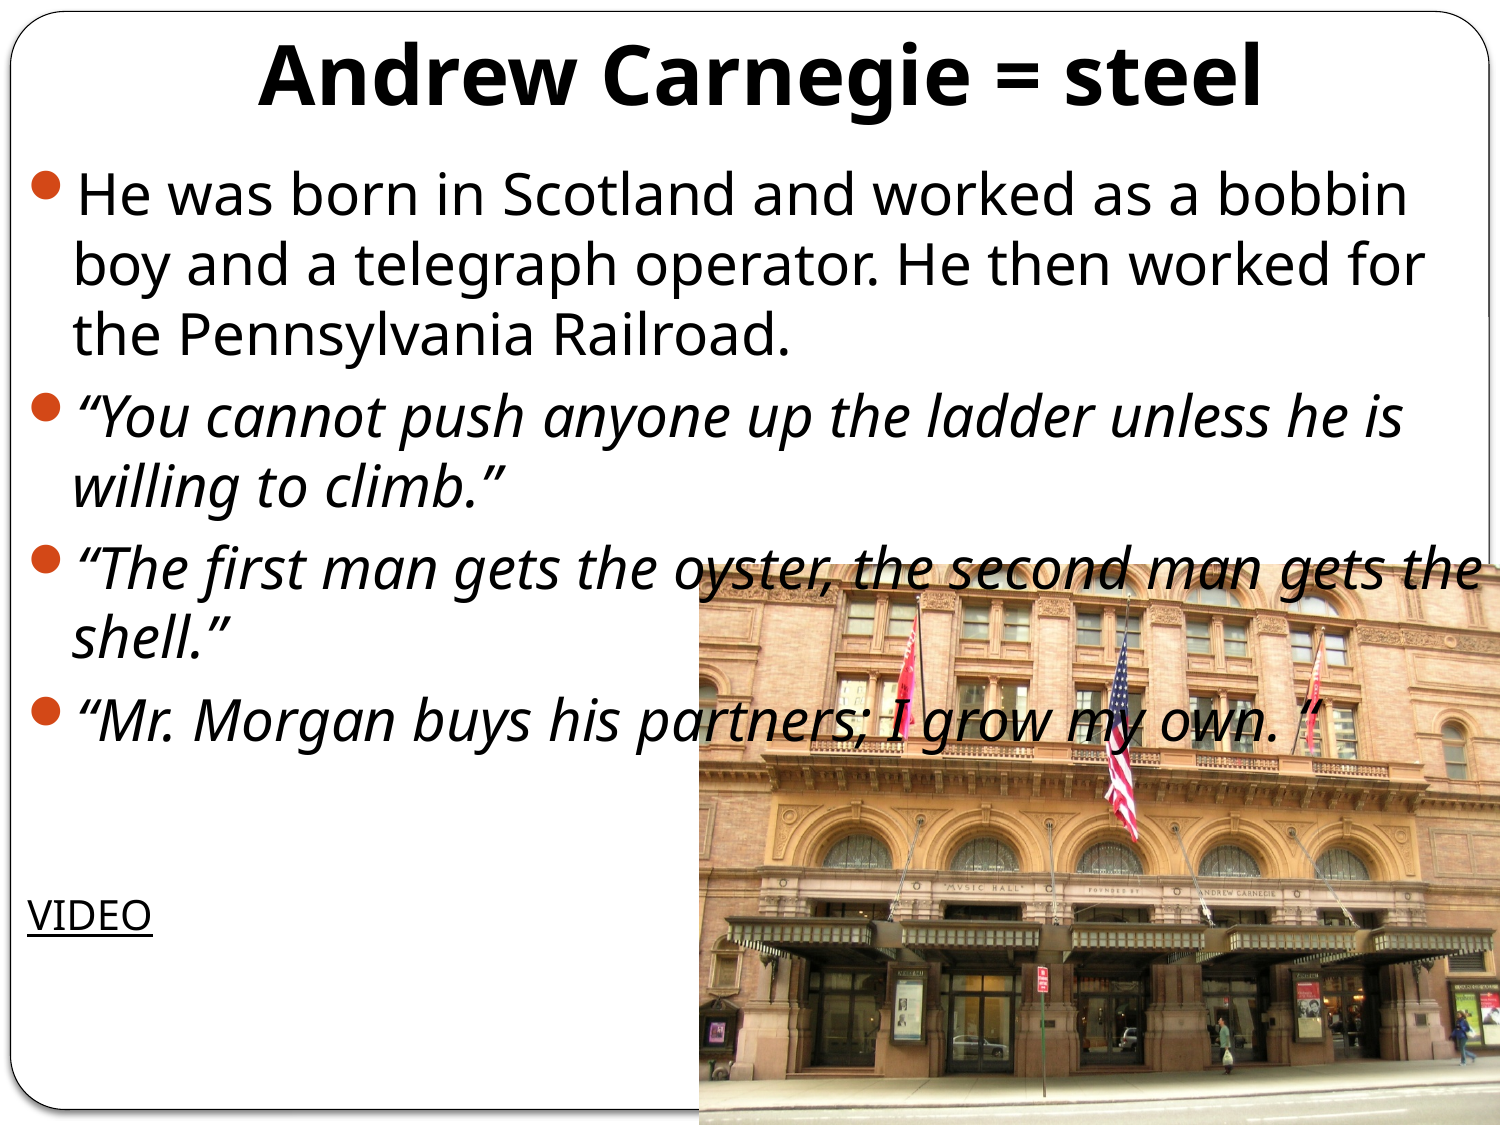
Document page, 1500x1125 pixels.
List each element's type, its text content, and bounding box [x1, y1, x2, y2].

picture [699, 563, 1500, 1125]
list He was born in Scotland and worked as a bobbin boy and a telegraph operator. He then worked for the Pennsylvania Railroad. “You cannot push anyone up the ladder unless he is willing to climb.” “The first man gets the oyster, the second man gets the shell.” “Mr. Morgan buys his partners; I grow my own. “ VIDEO [12, 149, 1500, 1100]
title Andrew Carnegie = steel [125, 0, 1400, 138]
